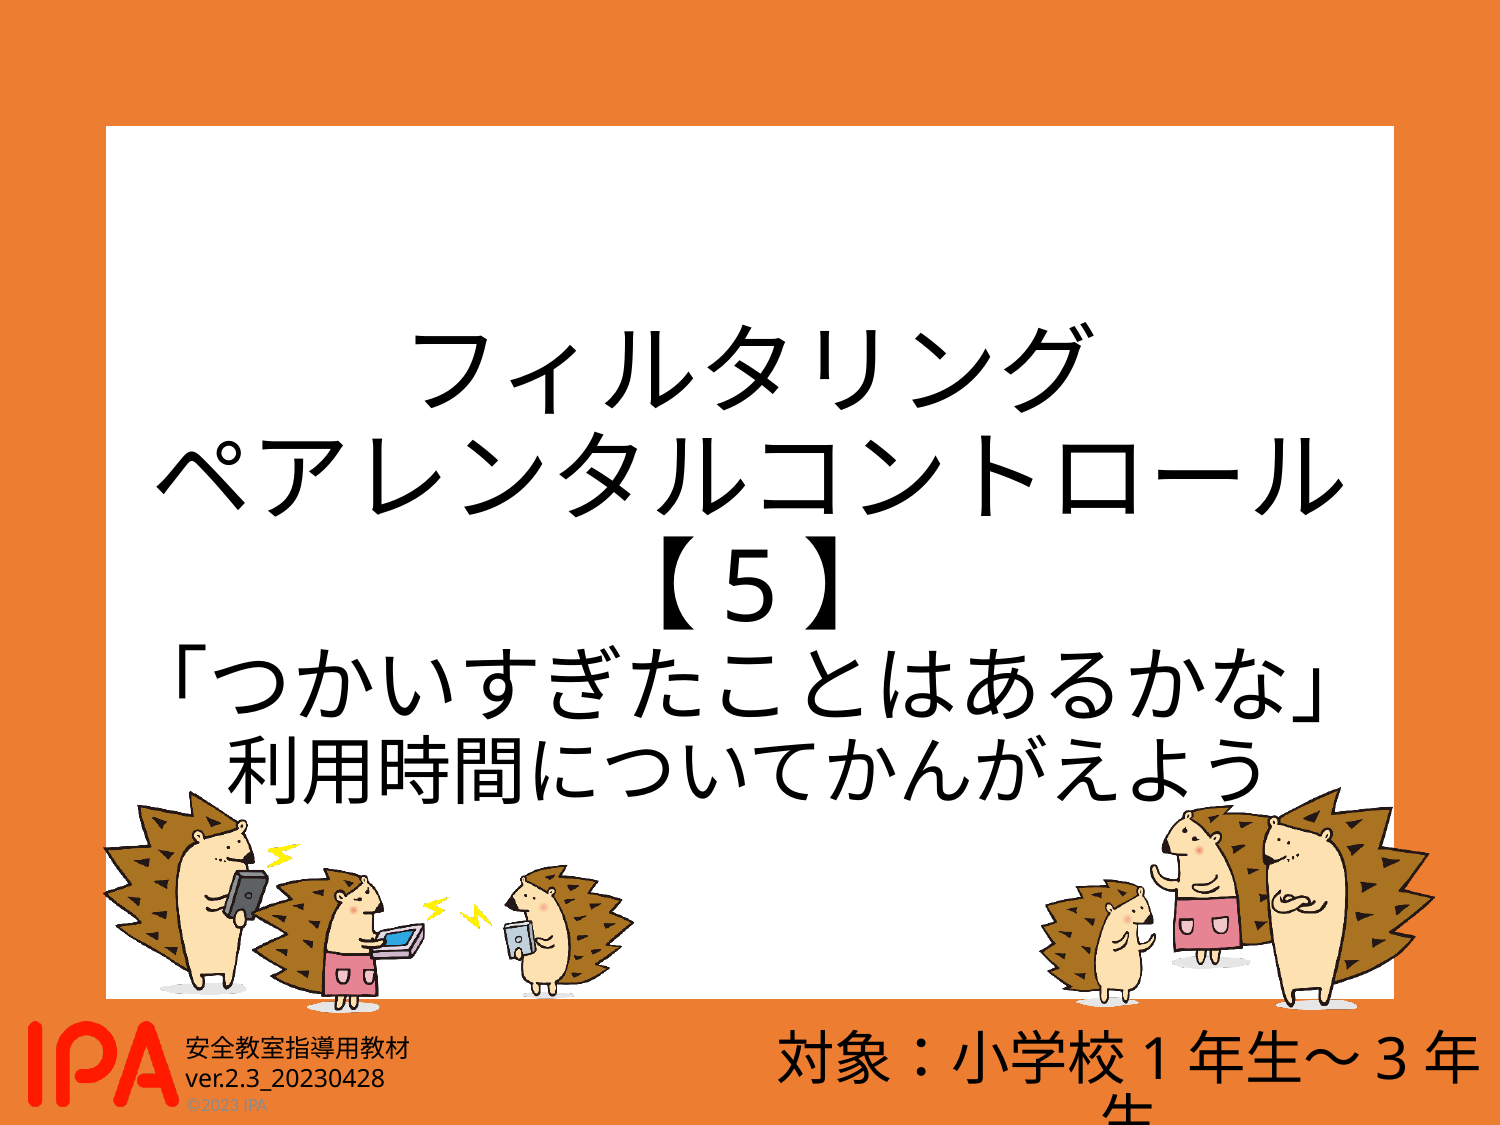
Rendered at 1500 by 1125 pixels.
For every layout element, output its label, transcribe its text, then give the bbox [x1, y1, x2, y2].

picture [103, 1009, 634, 1013]
picture [28, 1021, 179, 1107]
list 対象：小学校1年生～3年生 [750, 1030, 1500, 1125]
title フィルタリング ペアレンタルコントロール【5】 「つかいすぎたことはあるかな」 利用時間についてかんがえよう [93, 125, 1407, 1009]
picture [1039, 787, 1435, 1010]
